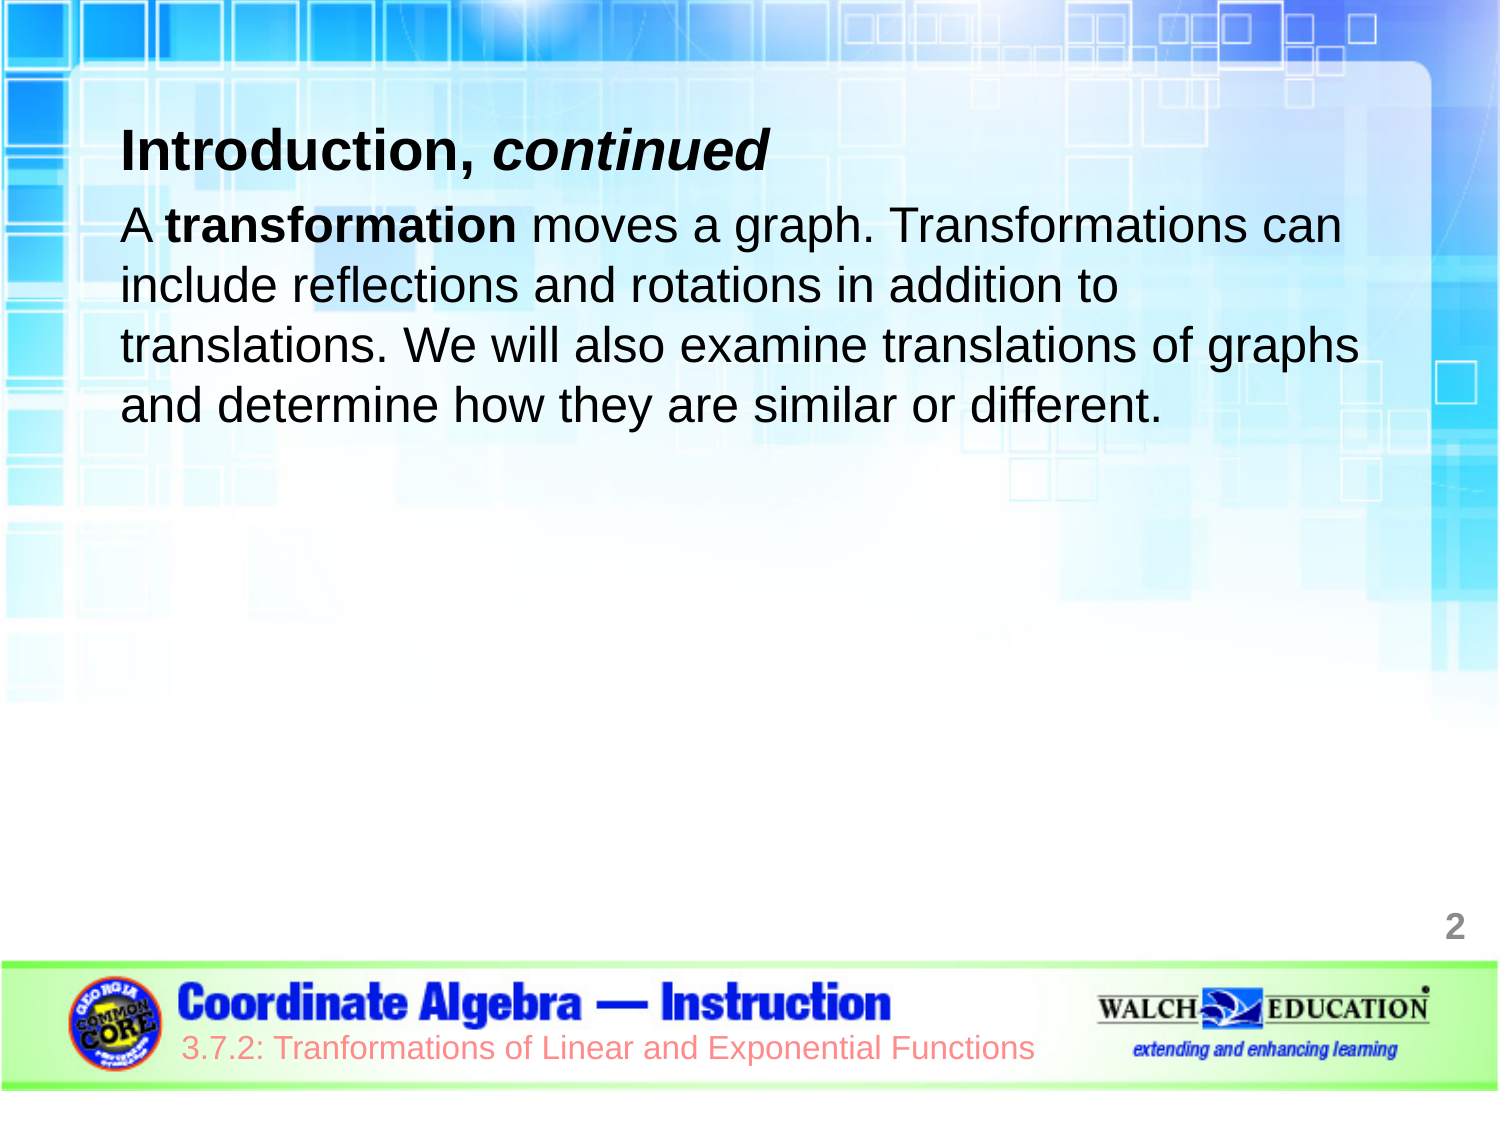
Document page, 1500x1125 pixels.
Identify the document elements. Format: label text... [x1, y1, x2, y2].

footer 3.7.2: Tranformations of Linear and Exponential Functions [166, 1024, 1080, 1069]
picture [1, 0, 1500, 1091]
subtitle Introduction, continued A transformation moves a graph. Transformations can include reflections and rotations in addition to translations. We will also examine translations of graphs and determine how they are similar or different. [105, 105, 1394, 925]
slide_number 2 [1361, 901, 1481, 949]
